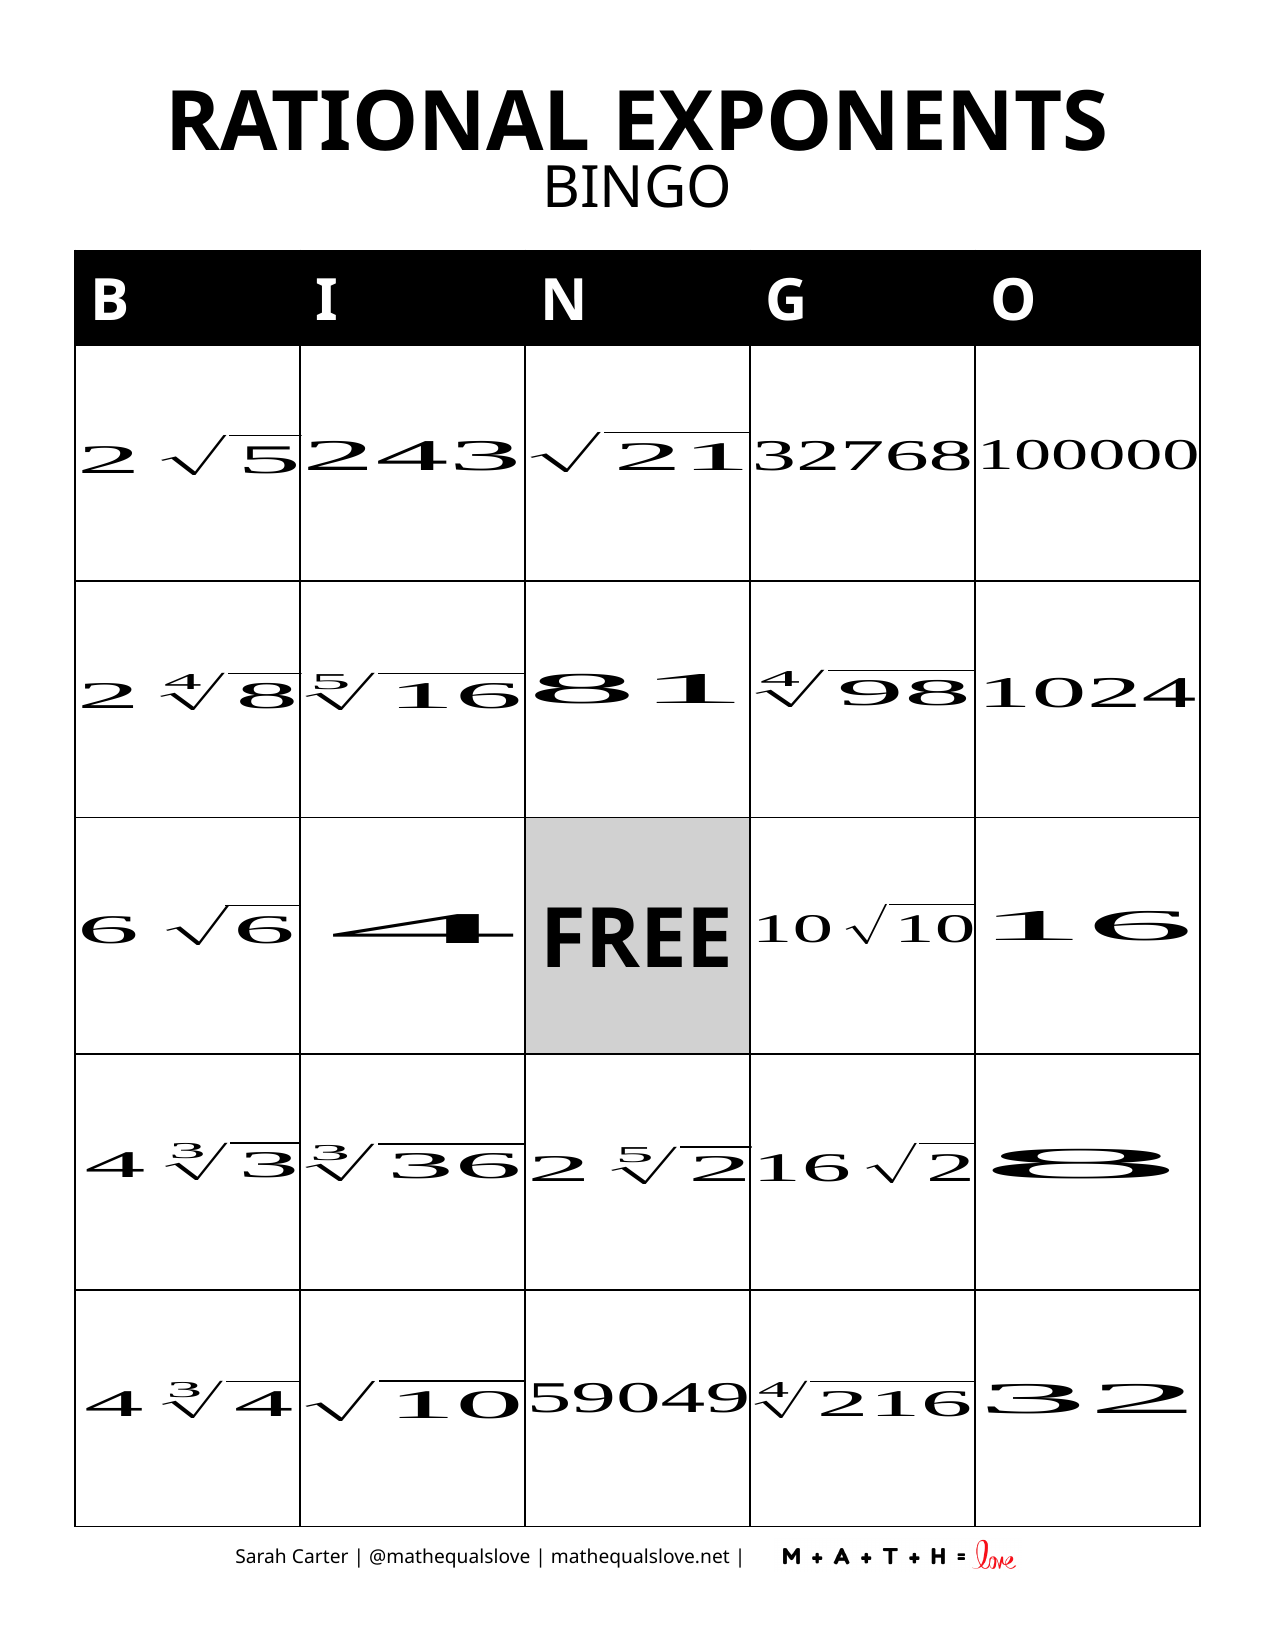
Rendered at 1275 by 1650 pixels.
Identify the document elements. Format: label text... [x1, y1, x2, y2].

table_cell [751, 1291, 974, 1526]
table_cell [976, 1291, 1199, 1526]
table_header G [751, 251, 974, 344]
table_cell FREE [526, 818, 749, 1053]
table_cell [301, 818, 524, 1053]
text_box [220, 1535, 1055, 1576]
text_box RATIONAL EXPONENTS [74, 59, 1200, 175]
table_cell [76, 1055, 299, 1289]
table_cell [76, 1291, 299, 1526]
table_cell [526, 346, 749, 580]
table_header B [76, 251, 299, 344]
table_cell [301, 582, 524, 817]
table_cell [751, 1055, 974, 1289]
table_cell [976, 346, 1199, 580]
table_cell [751, 346, 974, 580]
table_cell [976, 582, 1199, 817]
table_cell [526, 582, 749, 817]
text_box BINGO [74, 175, 1200, 226]
table_header O [976, 251, 1199, 344]
table_cell [526, 1291, 749, 1526]
table_cell [301, 346, 524, 580]
table_header I [301, 251, 524, 344]
table_header N [526, 251, 749, 344]
table_cell [301, 1055, 524, 1289]
table_cell [976, 1055, 1199, 1289]
table_cell [301, 1291, 524, 1526]
table_cell [76, 346, 299, 580]
table_cell [976, 818, 1199, 1053]
table_cell [751, 582, 974, 817]
table_cell [76, 818, 299, 1053]
table_cell [751, 818, 974, 1053]
table_cell [76, 582, 299, 817]
table_cell [526, 1055, 749, 1289]
